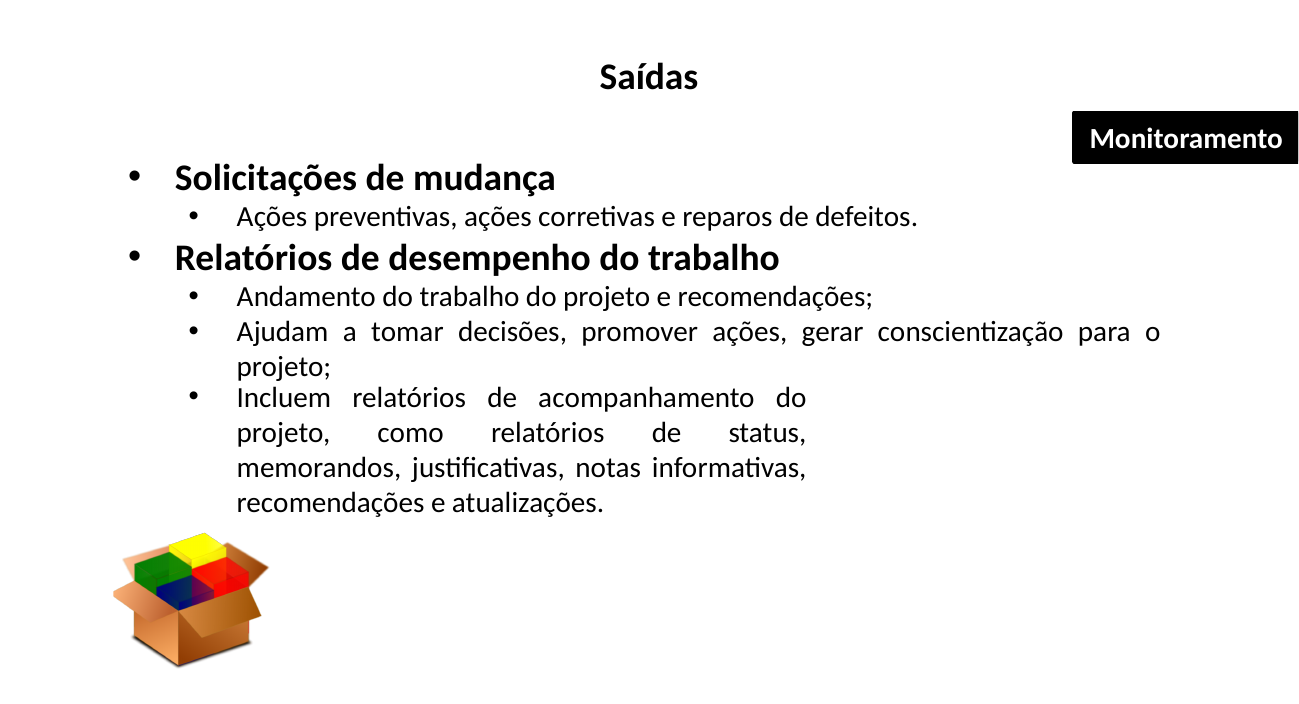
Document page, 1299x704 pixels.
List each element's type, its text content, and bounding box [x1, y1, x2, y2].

picture [112, 563, 273, 672]
text_box Monitoramento [1074, 112, 1299, 162]
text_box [112, 145, 1177, 563]
text_box Saídas [0, 44, 1299, 106]
